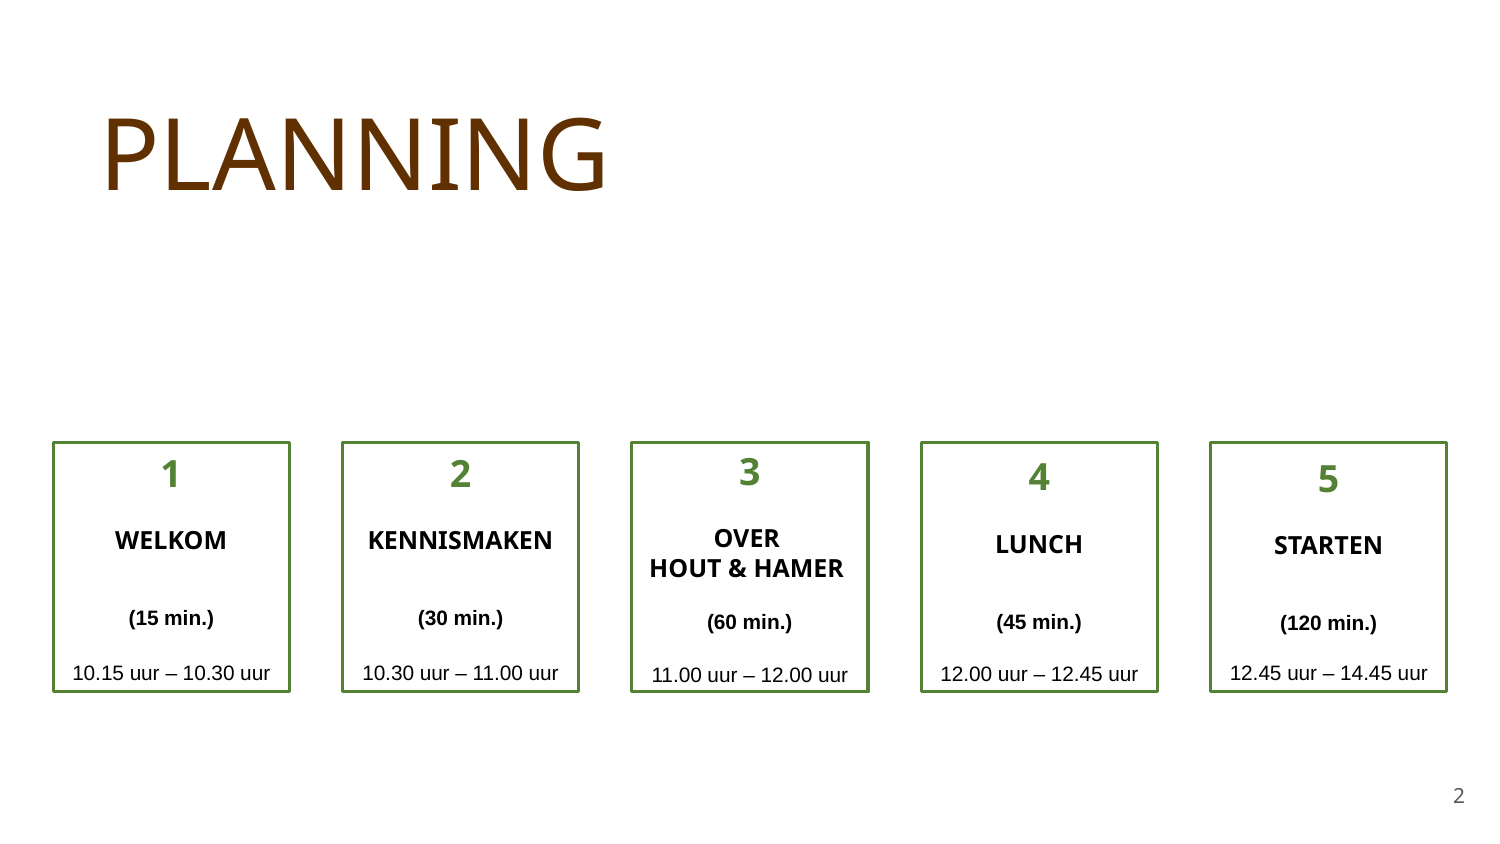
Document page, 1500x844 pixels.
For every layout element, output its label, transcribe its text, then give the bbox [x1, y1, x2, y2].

text_box 4 LUNCH (45 min.) 12.00 uur – 12.45 uur [921, 442, 1158, 692]
slide_number 2 [1389, 764, 1480, 830]
text_box PLANNING [84, 78, 709, 226]
text_box 2 KENNISMAKEN (30 min.) 10.30 uur – 11.00 uur [342, 442, 579, 692]
text_box 5 STARTEN (120 min.) 12.45 uur – 14.45 uur [1210, 442, 1447, 692]
text_box 3 OVER HOUT & HAMER (60 min.) 11.00 uur – 12.00 uur [631, 442, 868, 692]
text_box 1 WELKOM (15 min.) 10.15 uur – 10.30 uur [53, 442, 290, 692]
